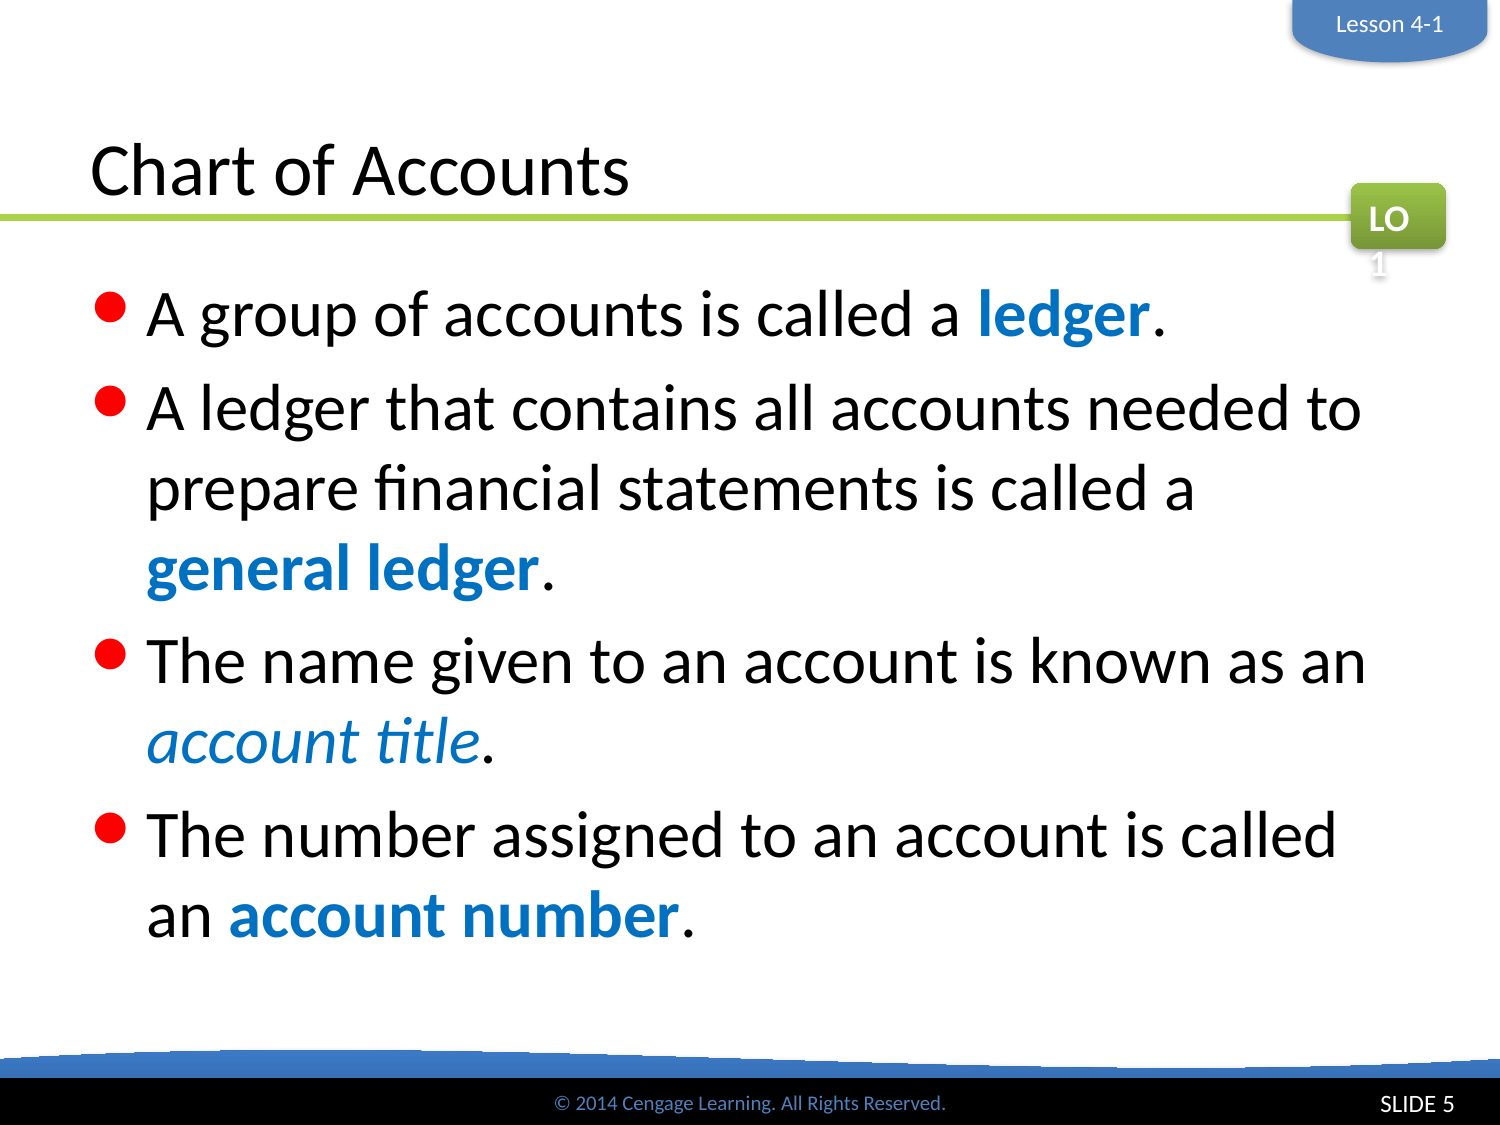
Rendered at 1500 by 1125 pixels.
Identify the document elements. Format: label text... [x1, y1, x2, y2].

title Chart of Accounts [75, 29, 1350, 218]
list A group of accounts is called a ledger. A ledger that contains all accounts needed to prepare financial statements is called a general ledger. The name given to an account is known as an account title. The number assigned to an account is called an account number. [75, 262, 1425, 1005]
slide_number SLIDE 5 [1170, 1080, 1470, 1125]
text_box LO1 [1350, 183, 1446, 250]
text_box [1292, 0, 1488, 63]
